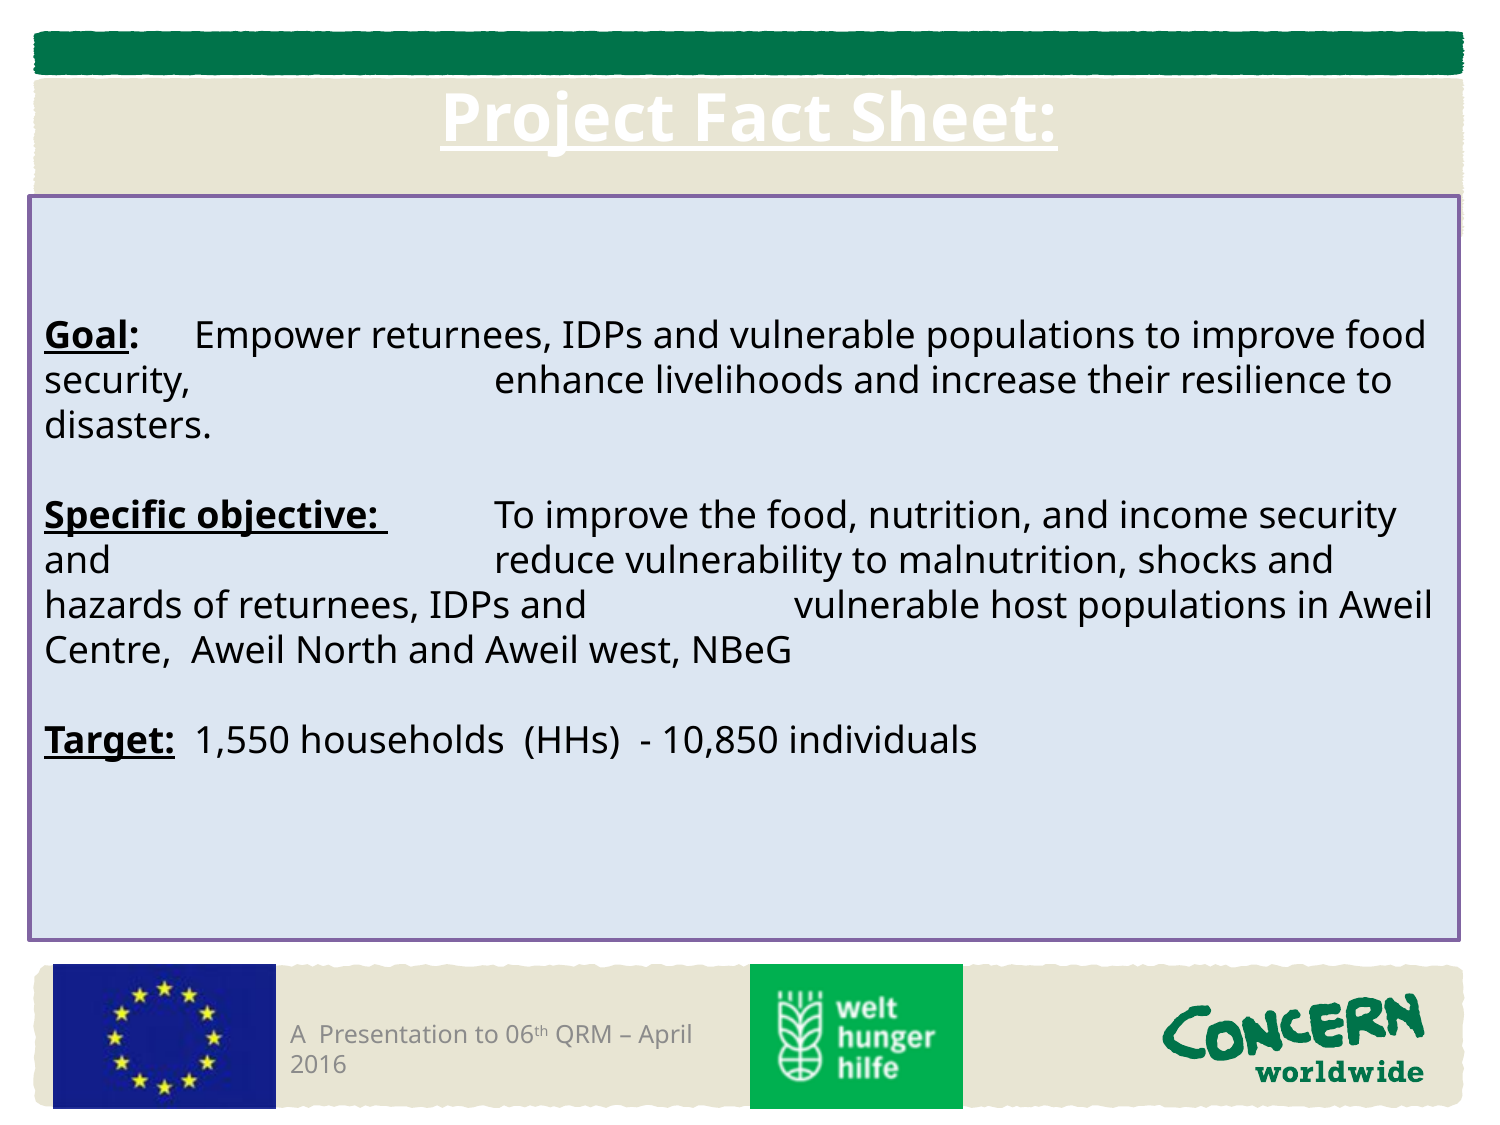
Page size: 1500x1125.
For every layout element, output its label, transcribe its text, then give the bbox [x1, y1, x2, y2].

list Goal: Empower returnees, IDPs and vulnerable populations to improve food security, enhance livelihoods and increase their resilience to disasters. Specific objective: To improve the food, nutrition, and income security and reduce vulnerability to malnutrition, shocks and hazards of returnees, IDPs and vulnerable host populations in Aweil Centre, Aweil North and Aweil west, NBeG Target: 1,550 households (HHs) - 10,850 individuals [27, 194, 1461, 942]
title Project Fact Sheet: [75, 45, 1424, 185]
list A Presentation to 06th QRM – April 2016 [279, 1011, 744, 1071]
picture [52, 963, 276, 1109]
picture [749, 963, 963, 1109]
